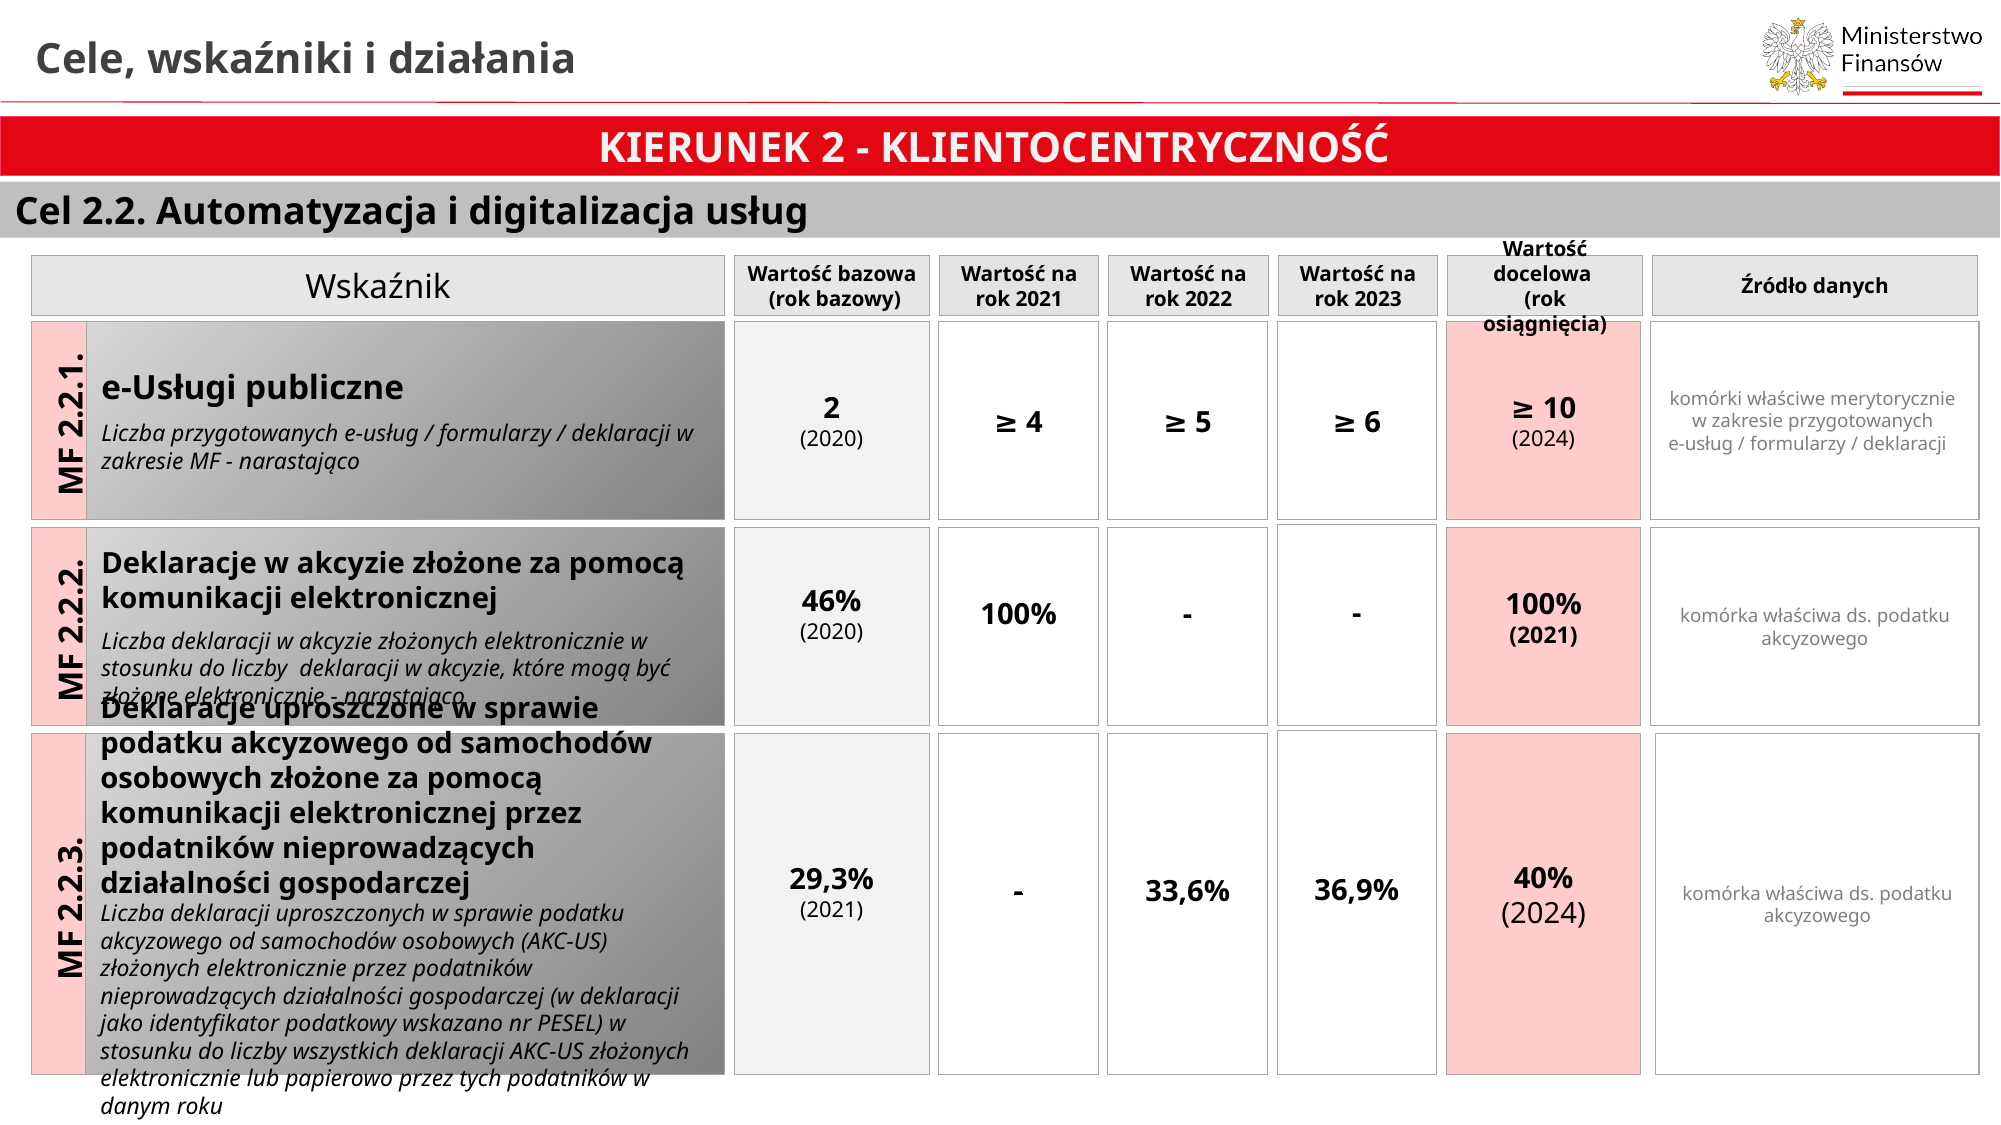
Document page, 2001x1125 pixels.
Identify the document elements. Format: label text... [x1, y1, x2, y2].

text_box komórki właściwe merytorycznie w zakresie przygotowanych e-usług / formularzy / deklaracji [1650, 321, 1980, 520]
text_box Wartość na rok 2022 [1108, 255, 1269, 316]
text_box - [1277, 524, 1437, 726]
text_box 29,3% (2021) [734, 733, 930, 1075]
text_box Cel 2.2. Automatyzacja i digitalizacja usług [0, 181, 2000, 238]
picture [1743, 0, 2000, 101]
text_box 36,9% [1277, 730, 1437, 1075]
text_box 33,6% [1107, 733, 1268, 1075]
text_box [31, 733, 725, 1075]
text_box 100% [938, 527, 1099, 726]
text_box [31, 527, 725, 726]
text_box Źródło danych [1652, 255, 1978, 316]
text_box Wskaźnik [31, 255, 725, 316]
text_box - [938, 733, 1099, 1075]
text_box - [1107, 527, 1268, 726]
text_box 46% (2020) [734, 527, 930, 726]
text_box ≥ 5 [1107, 321, 1268, 520]
text_box Wartość bazowa (rok bazowy) [734, 255, 930, 316]
text_box komórka właściwa ds. podatku akcyzowego [1655, 733, 1980, 1075]
text_box Wartość docelowa (rok osiągnięcia) [1447, 255, 1643, 316]
text_box Wartość na rok 2023 [1278, 255, 1438, 316]
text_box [31, 321, 725, 520]
text_box 2 (2020) [734, 321, 930, 520]
text_box KIERUNEK 2 - KLIENTOCENTRYCZNOŚĆ [0, 116, 2000, 176]
text_box Wartość na rok 2021 [939, 255, 1099, 316]
text_box 40% (2024) [1446, 733, 1641, 1075]
text_box 100% (2021) [1446, 527, 1641, 726]
text_box ≥ 4 [938, 321, 1099, 520]
text_box Cele, wskaźniki i działania [31, 24, 1549, 89]
text_box ≥ 6 [1277, 321, 1437, 520]
picture [1743, 104, 2000, 114]
text_box komórka właściwa ds. podatku akcyzowego [1650, 527, 1980, 726]
text_box ≥ 10 (2024) [1446, 321, 1641, 520]
